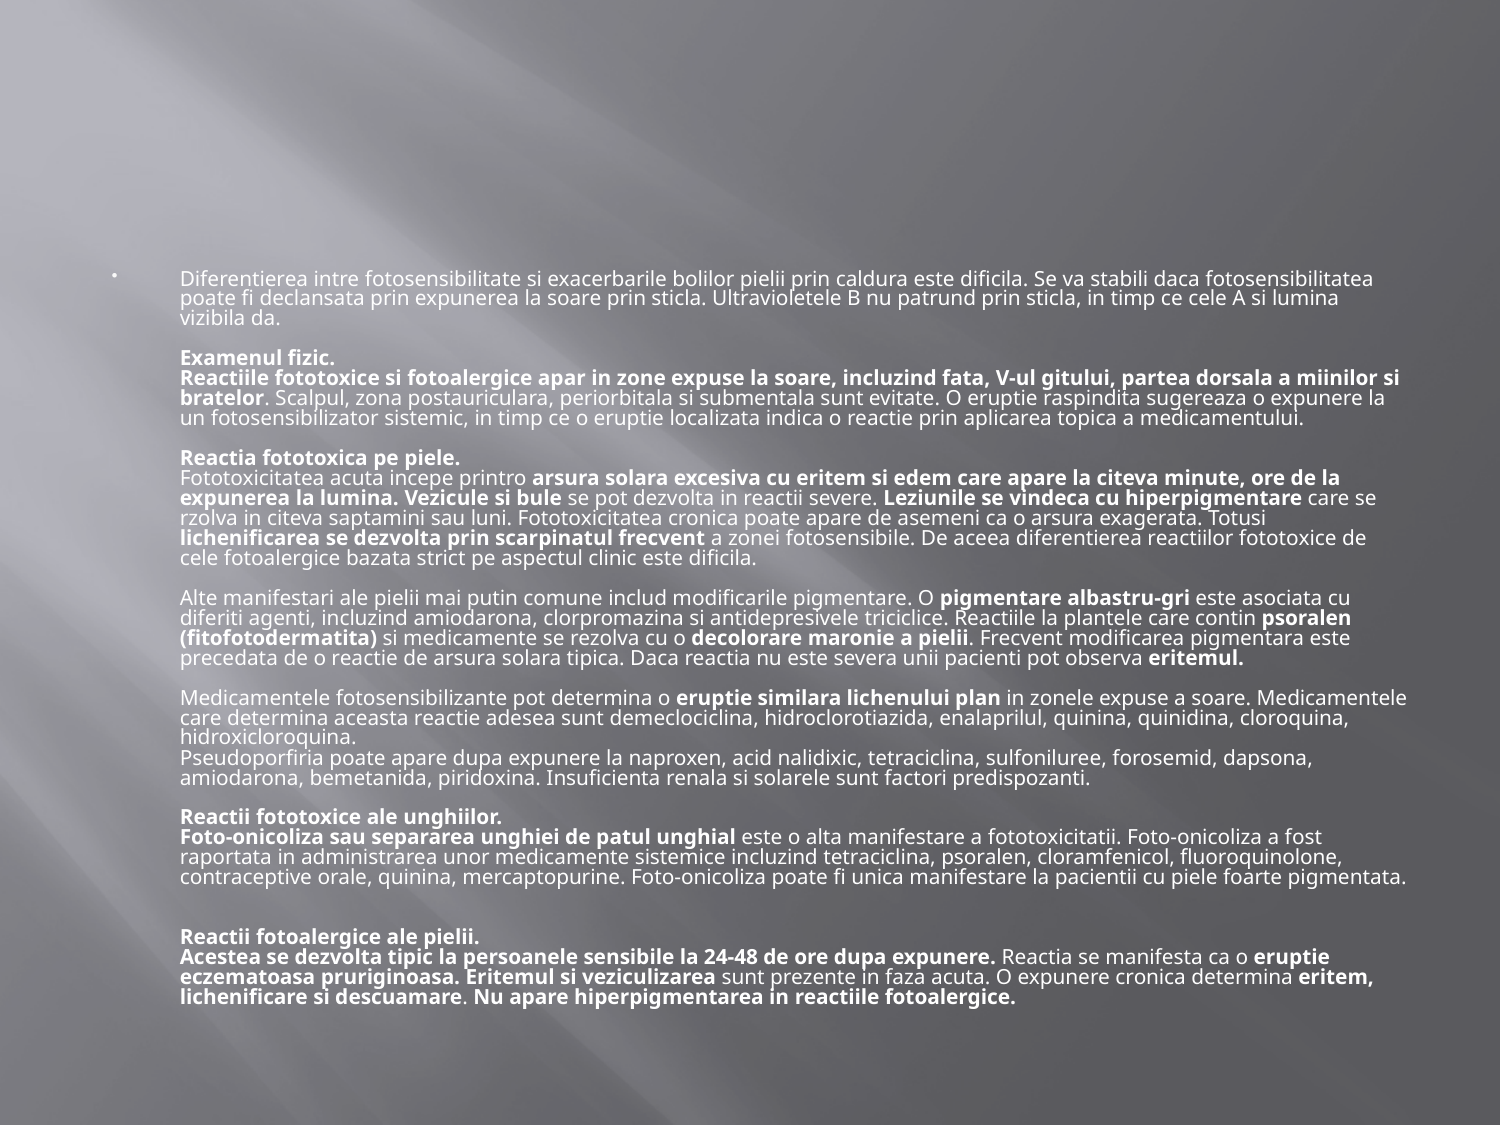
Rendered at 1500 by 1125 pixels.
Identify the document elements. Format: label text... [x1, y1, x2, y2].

list Diferentierea intre fotosensibilitate si exacerbarile bolilor pielii prin caldura este dificila. Se va stabili daca fotosensibilitatea poate fi declansata prin expunerea la soare prin sticla. Ultravioletele B nu patrund prin sticla, in timp ce cele A si lumina vizibila da. Examenul fizic. Reactiile fototoxice si fotoalergice apar in zone expuse la soare, incluzind fata, V-ul gitului, partea dorsala a miinilor si bratelor. Scalpul, zona postauriculara, periorbitala si submentala sunt evitate. O eruptie raspindita sugereaza o expunere la un fotosensibilizator sistemic, in timp ce o eruptie localizata indica o reactie prin aplicarea topica a medicamentului. Reactia fototoxica pe piele. Fototoxicitatea acuta incepe printro arsura solara excesiva cu eritem si edem care apare la citeva minute, ore de la expunerea la lumina. Vezicule si bule se pot dezvolta in reactii severe. Leziunile se vindeca cu hiperpigmentare care se rzolva in citeva saptamini sau luni. Fototoxicitatea cronica poate apare de asemeni ca o arsura exagerata. Totusi lichenificarea se dezvolta prin scarpinatul frecvent a zonei fotosensibile. De aceea diferentierea reactiilor fototoxice de cele fotoalergice bazata strict pe aspectul clinic este dificila. Alte manifestari ale pielii mai putin comune includ modificarile pigmentare. O pigmentare albastru-gri este asociata cu diferiti agenti, incluzind amiodarona, clorpromazina si antidepresivele triciclice. Reactiile la plantele care contin psoralen (fitofotodermatita) si medicamente se rezolva cu o decolorare maronie a pielii. Frecvent modificarea pigmentara este precedata de o reactie de arsura solara tipica. Daca reactia nu este severa unii pacienti pot observa eritemul. Medicamentele fotosensibilizante pot determina o eruptie similara lichenului plan in zonele expuse a soare. Medicamentele care determina aceasta reactie adesea sunt demeclociclina, hidroclorotiazida, enalaprilul, quinina, quinidina, cloroquina, hidroxicloroquina. Pseudoporfiria poate apare dupa expunere la naproxen, acid nalidixic, tetraciclina, sulfoniluree, forosemid, dapsona, amiodarona, bemetanida, piridoxina. Insuficienta renala si solarele sunt factori predispozanti. Reactii fototoxice ale unghiilor. Foto-onicoliza sau separarea unghiei de patul unghial este o alta manifestare a fototoxicitatii. Foto-onicoliza a fost raportata in administrarea unor medicamente sistemice incluzind tetraciclina, psoralen, cloramfenicol, fluoroquinolone, contraceptive orale, quinina, mercaptopurine. Foto-onicoliza poate fi unica manifestare la pacientii cu piele foarte pigmentata. Reactii fotoalergice ale pielii. Acestea se dezvolta tipic la persoanele sensibile la 24-48 de ore dupa expunere. Reactia se manifesta ca o eruptie eczematoasa pruriginoasa. Eritemul si veziculizarea sunt prezente in faza acuta. O expunere cronica determina eritem, lichenificare si descuamare. Nu apare hiperpigmentarea in reactiile fotoalergice. [74, 262, 1426, 1036]
